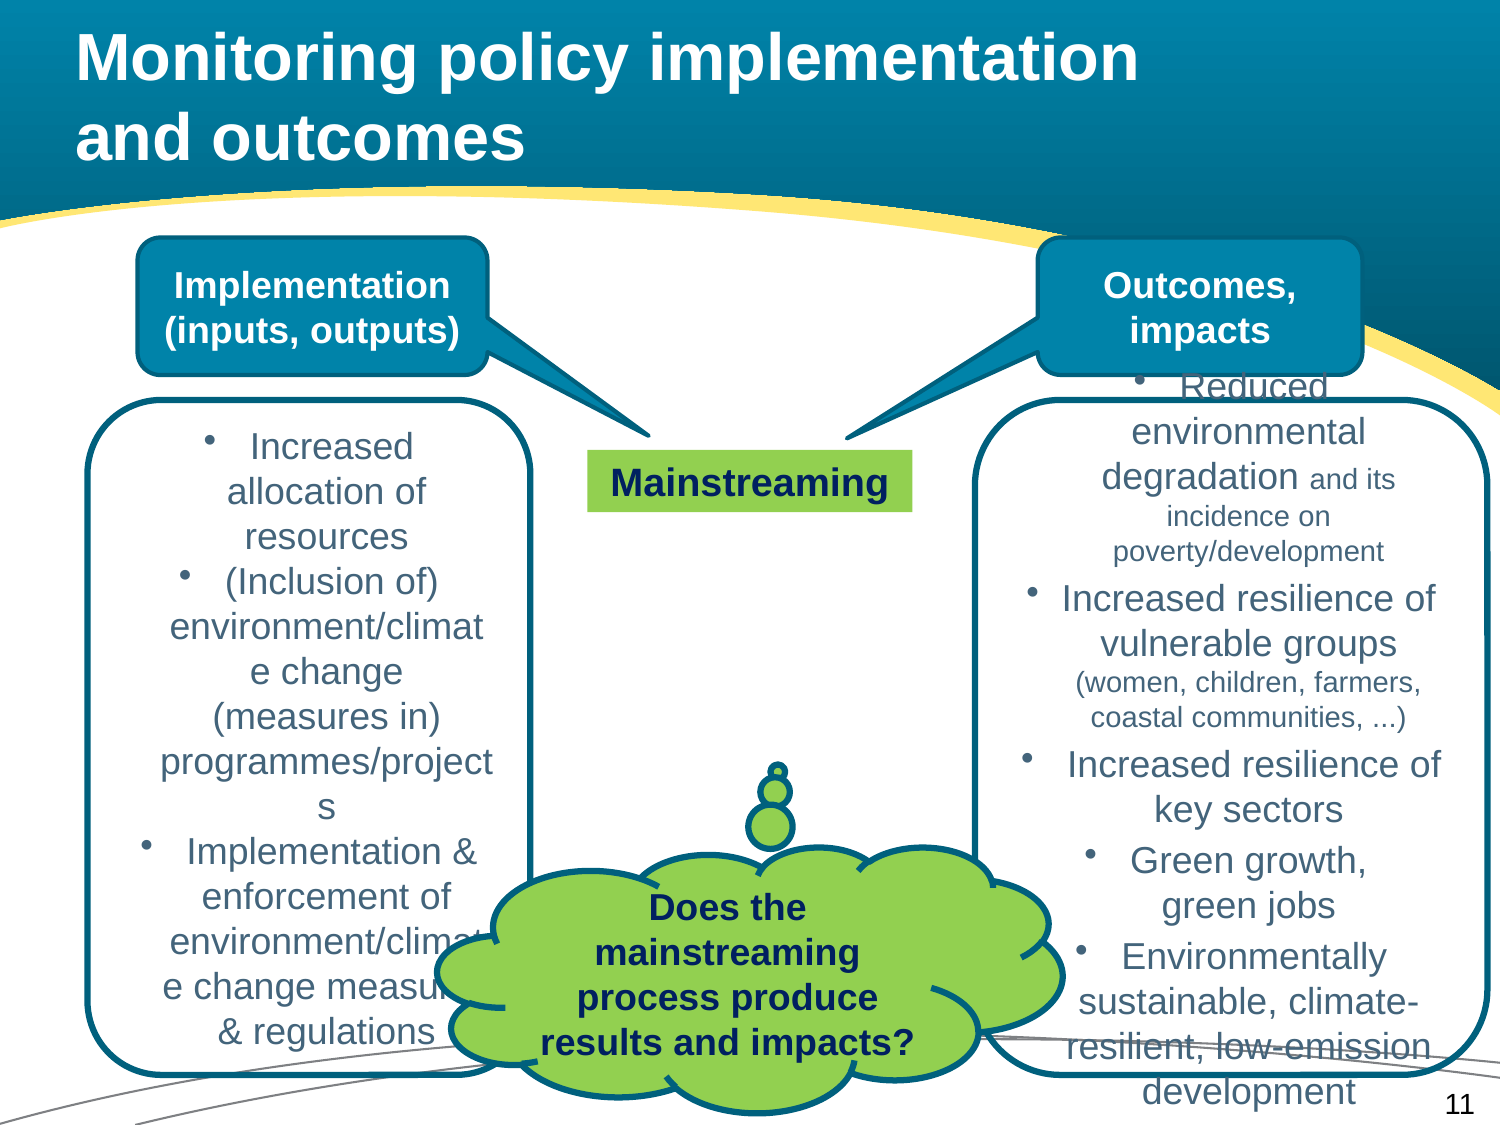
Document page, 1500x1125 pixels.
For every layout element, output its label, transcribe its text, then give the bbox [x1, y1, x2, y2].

text_box Increased allocation of resources (Inclusion of) environment/climate change (measures in) programmes/projects Implementation & enforcement of environment/climate change measures & regulations [85, 397, 533, 1078]
slide_number 11 [1124, 1084, 1476, 1113]
text_box Reduced environmental degradation and its incidence on poverty/development Increased resilience of vulnerable groups (women, children, farmers, coastal communities, ...) Increased resilience of key sectors Green growth, green jobs Environmentally sustainable, climate-resilient, low-emission development [972, 397, 1490, 1078]
text_box Mainstreaming [587, 449, 913, 513]
text_box Does the mainstreaming process produce results and impacts? [746, 762, 795, 852]
text_box Does the mainstreaming process produce results and impacts? [434, 845, 1065, 1116]
title Monitoring policy implementation and outcomes [74, 0, 1476, 188]
text_box Implementation (inputs, outputs) [135, 235, 651, 438]
text_box Outcomes, impacts [845, 235, 1365, 441]
